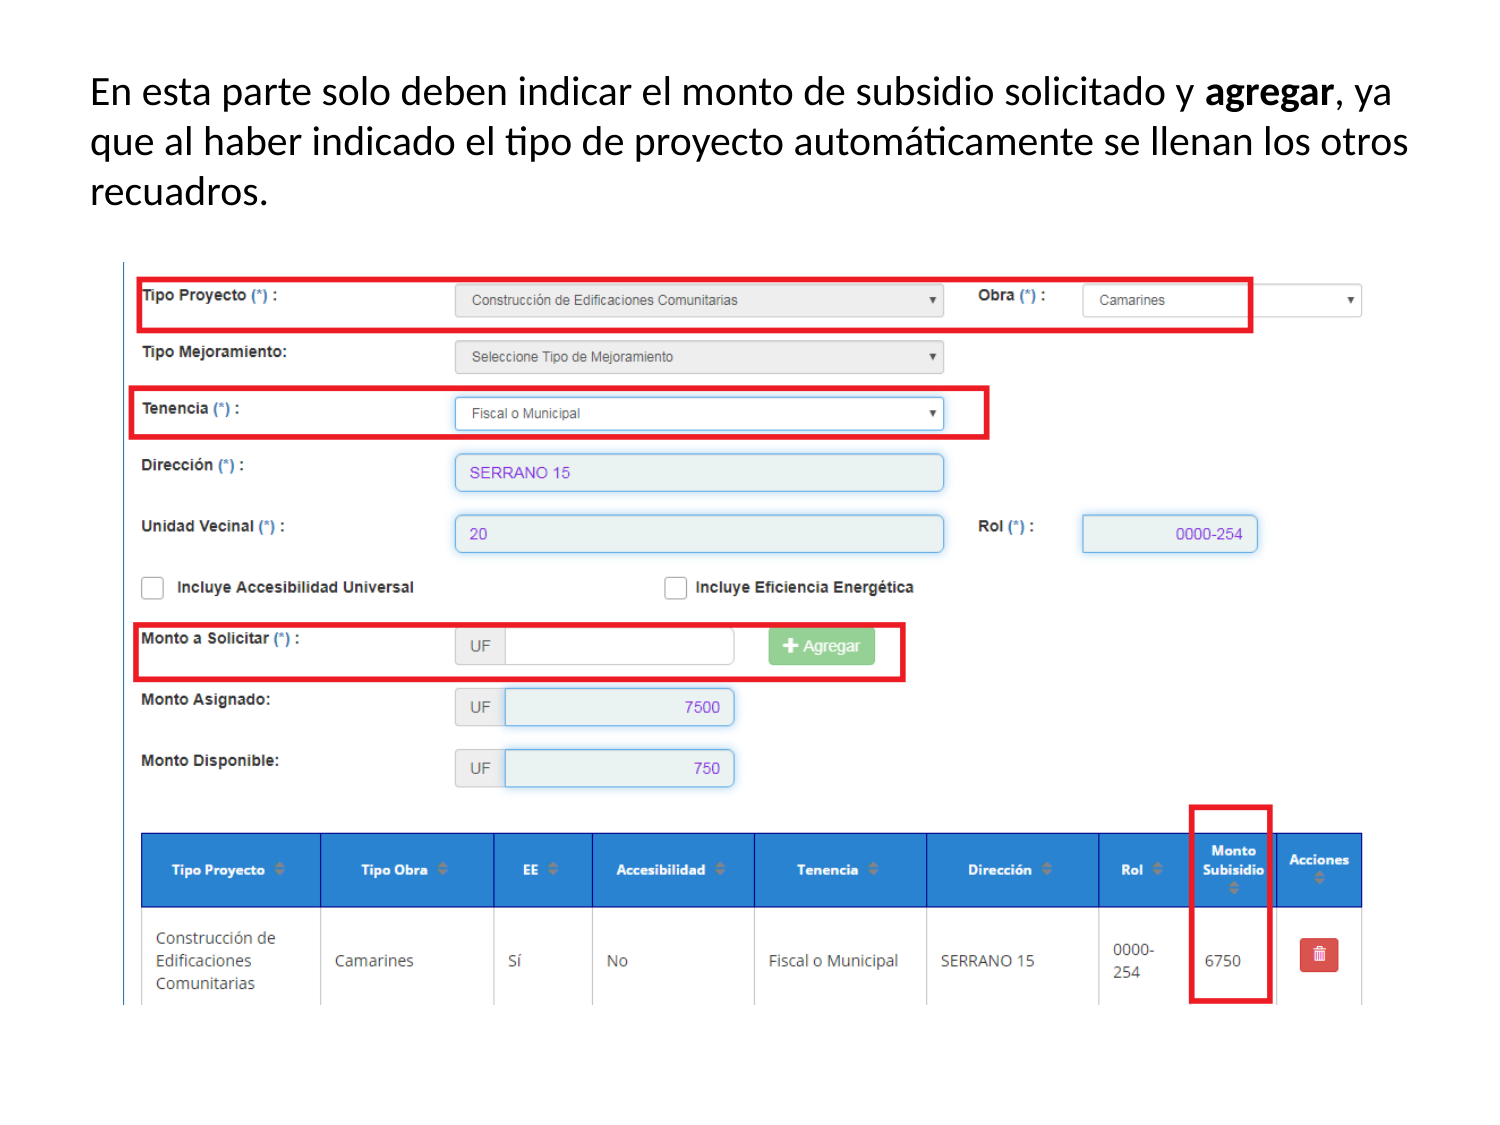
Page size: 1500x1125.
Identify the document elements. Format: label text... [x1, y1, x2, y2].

title En esta parte solo deben indicar el monto de subsidio solicitado y agregar, ya que al haber indicado el tipo de proyecto automáticamente se llenan los otros recuadros. [75, 45, 1425, 233]
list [123, 262, 1377, 1006]
